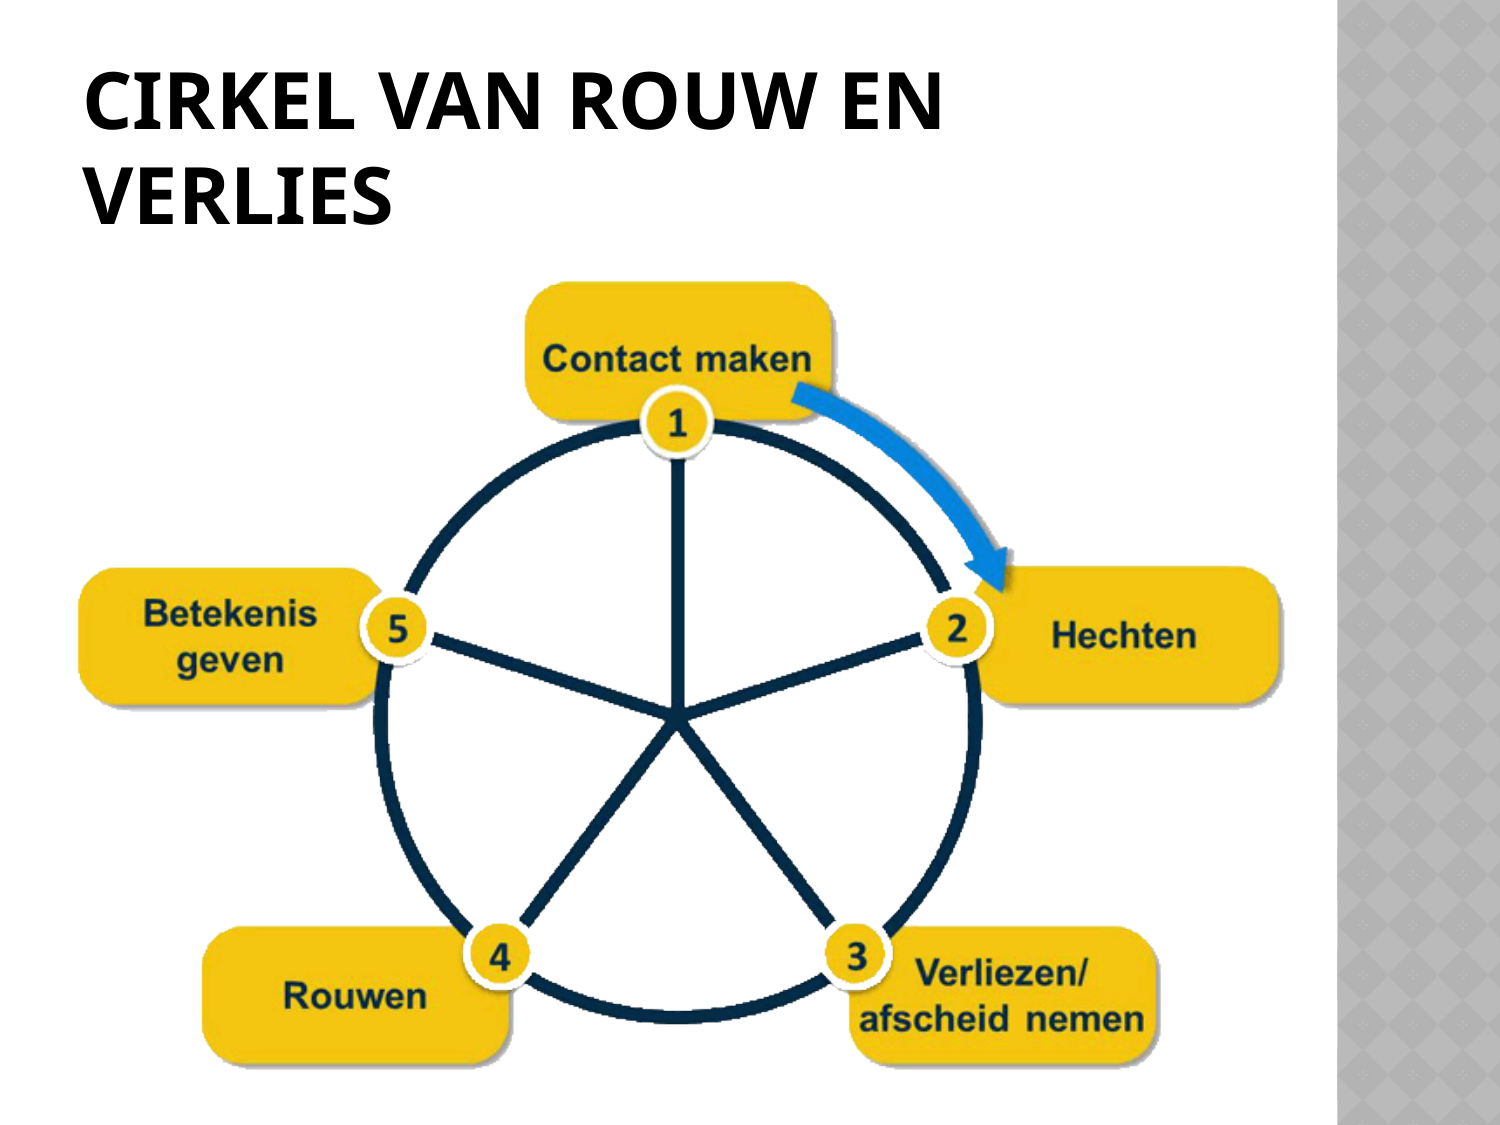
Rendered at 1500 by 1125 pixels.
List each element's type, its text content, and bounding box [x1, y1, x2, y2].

title Cirkel van rouw en verlies [75, 52, 1263, 240]
picture [73, 278, 1294, 1080]
